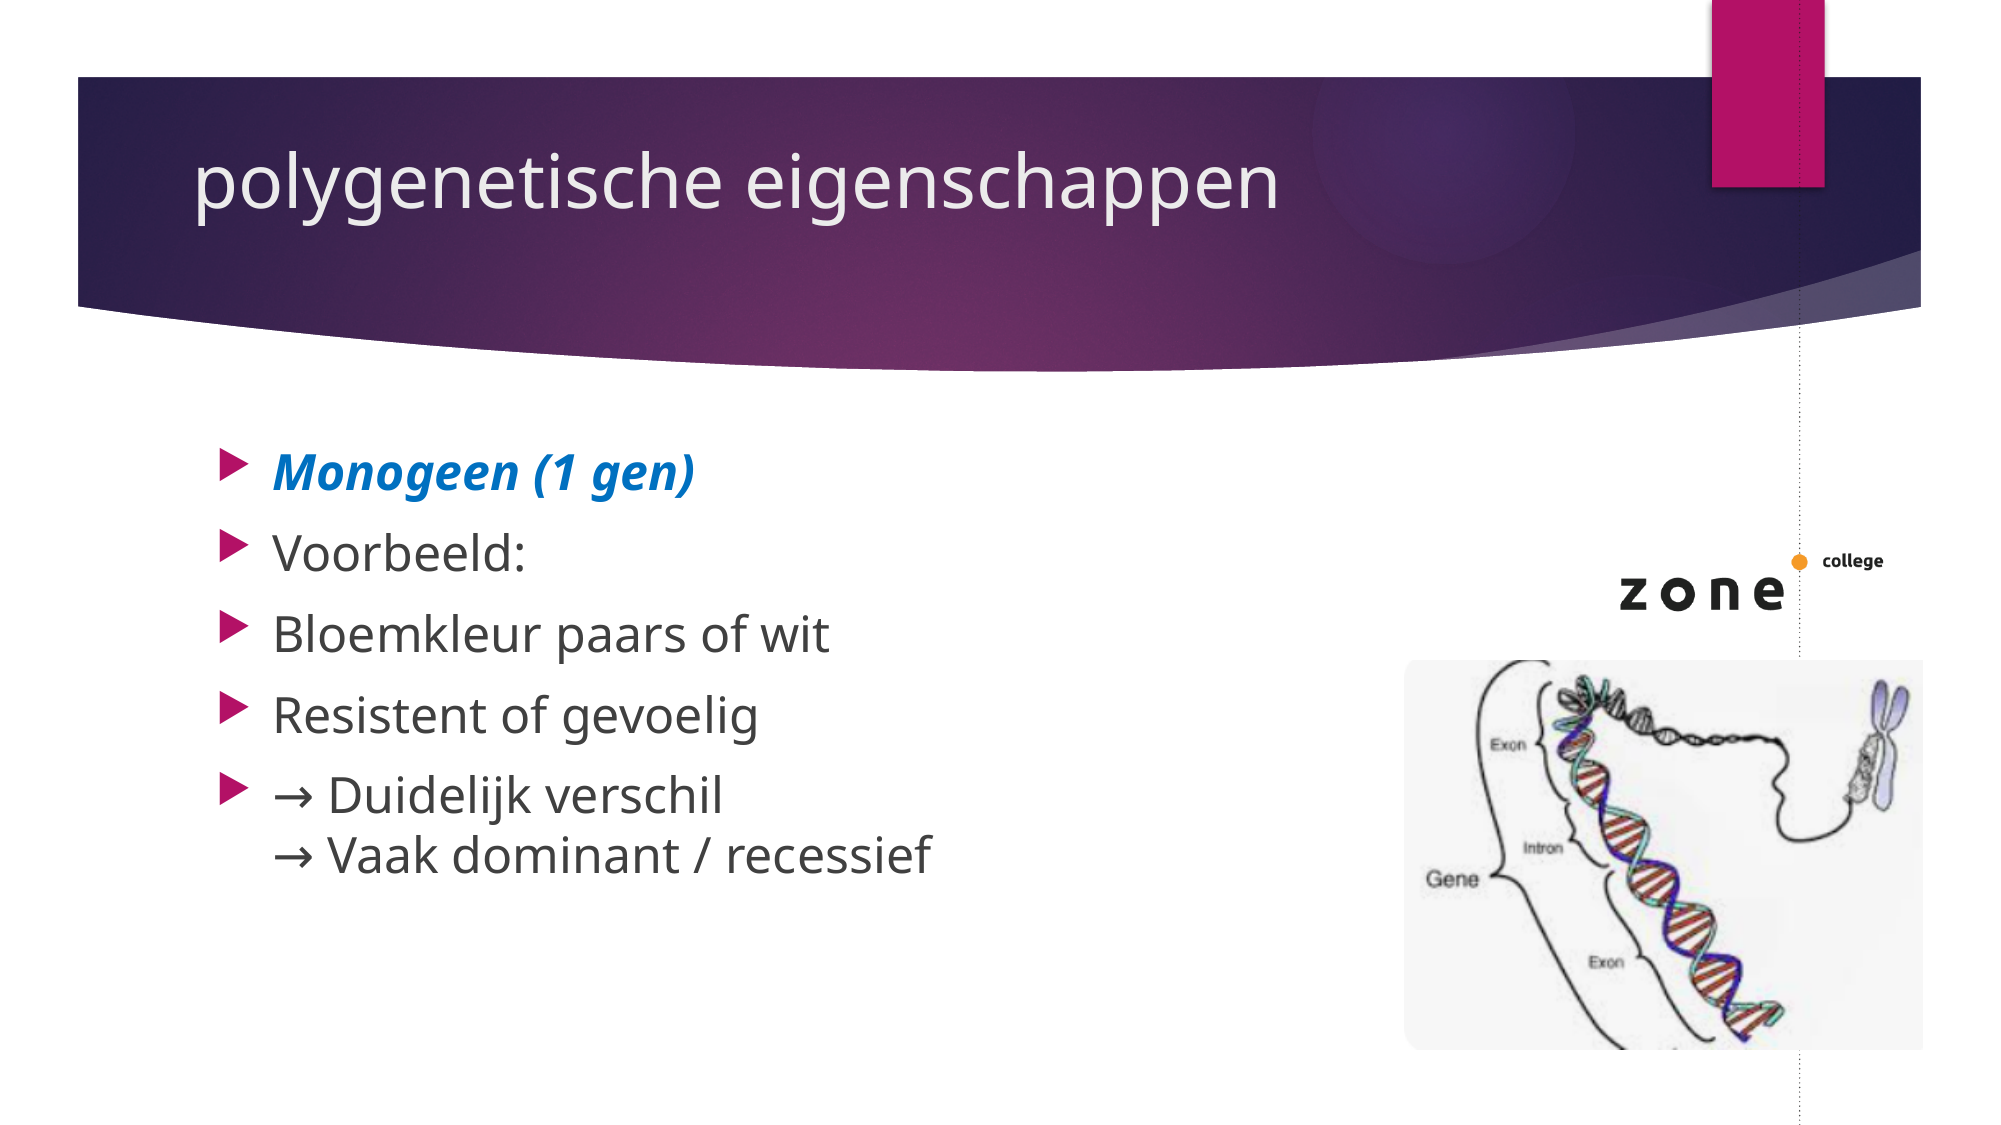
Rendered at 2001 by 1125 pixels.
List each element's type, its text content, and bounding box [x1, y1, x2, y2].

list Monogeen (1 gen) Voorbeeld: Bloemkleur paars of wit Resistent of gevoelig → Duidelijk verschil → Vaak dominant / recessief [200, 432, 1269, 1091]
picture [1404, 0, 2001, 1125]
title polygenetische eigenschappen [177, 97, 1471, 261]
